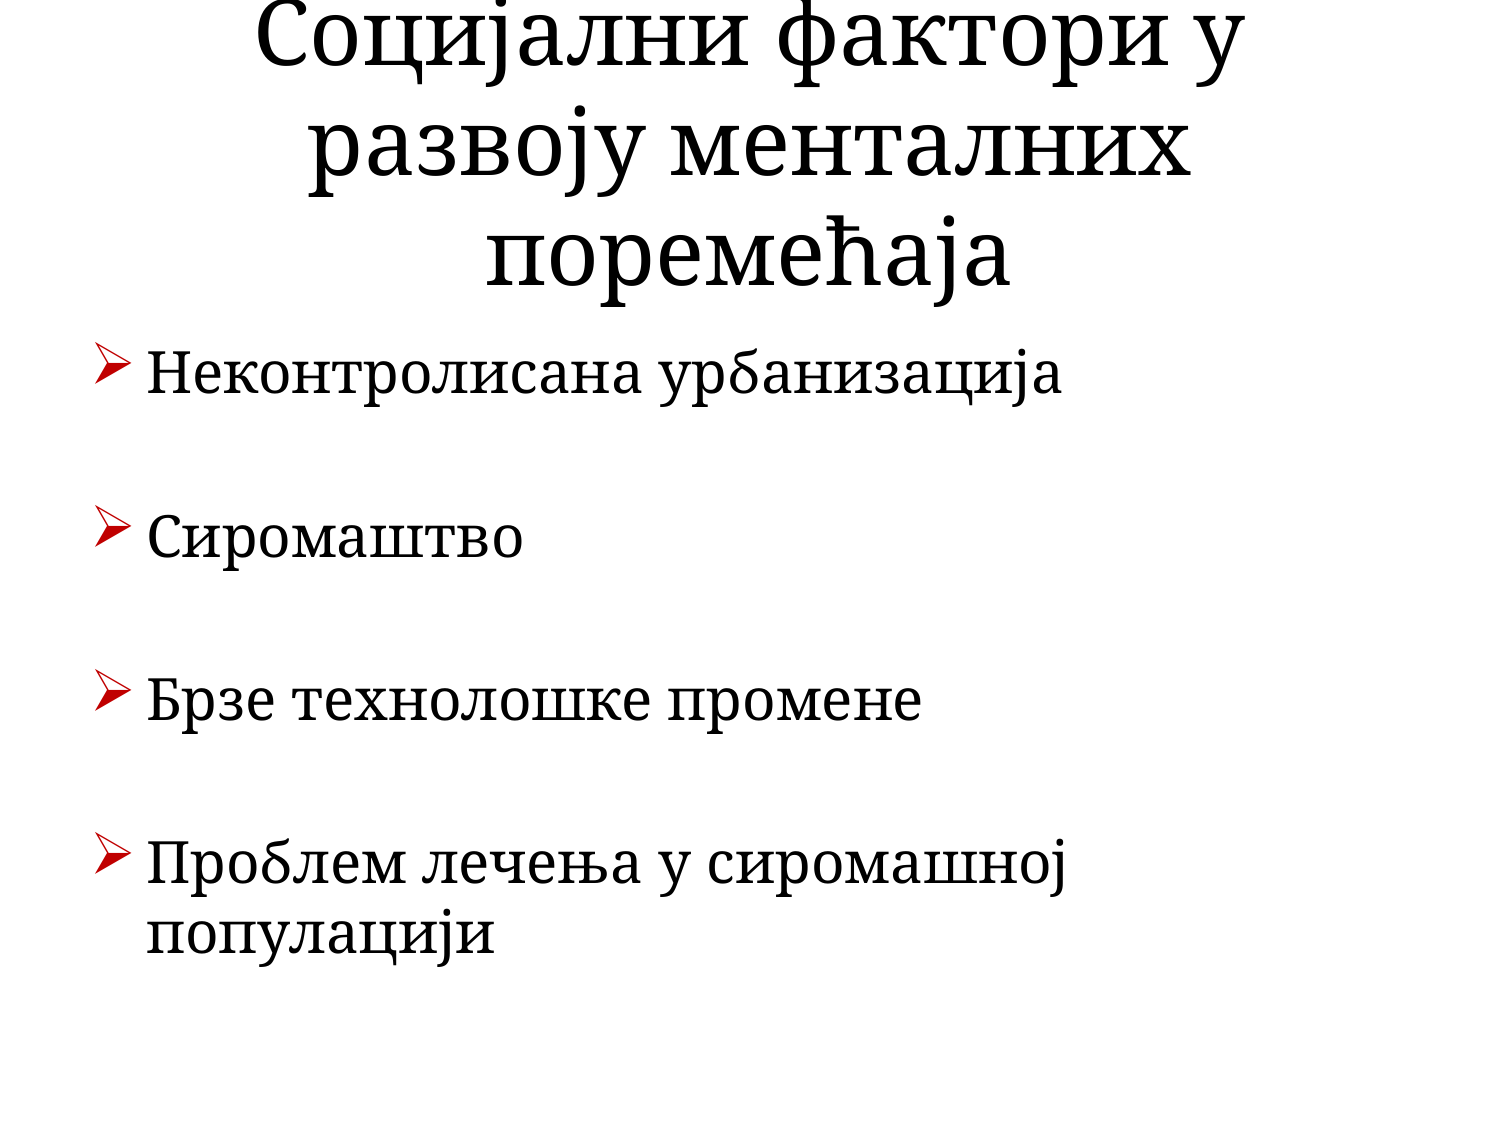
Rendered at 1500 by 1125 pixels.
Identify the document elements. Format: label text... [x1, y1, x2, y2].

title Социјални фактори у развоју менталних поремећаја [74, 44, 1426, 233]
list Неконтролисана урбанизација Сиромаштво Брзе технолошке промене Проблем лечења у сиромашној популацији [74, 327, 1426, 1006]
